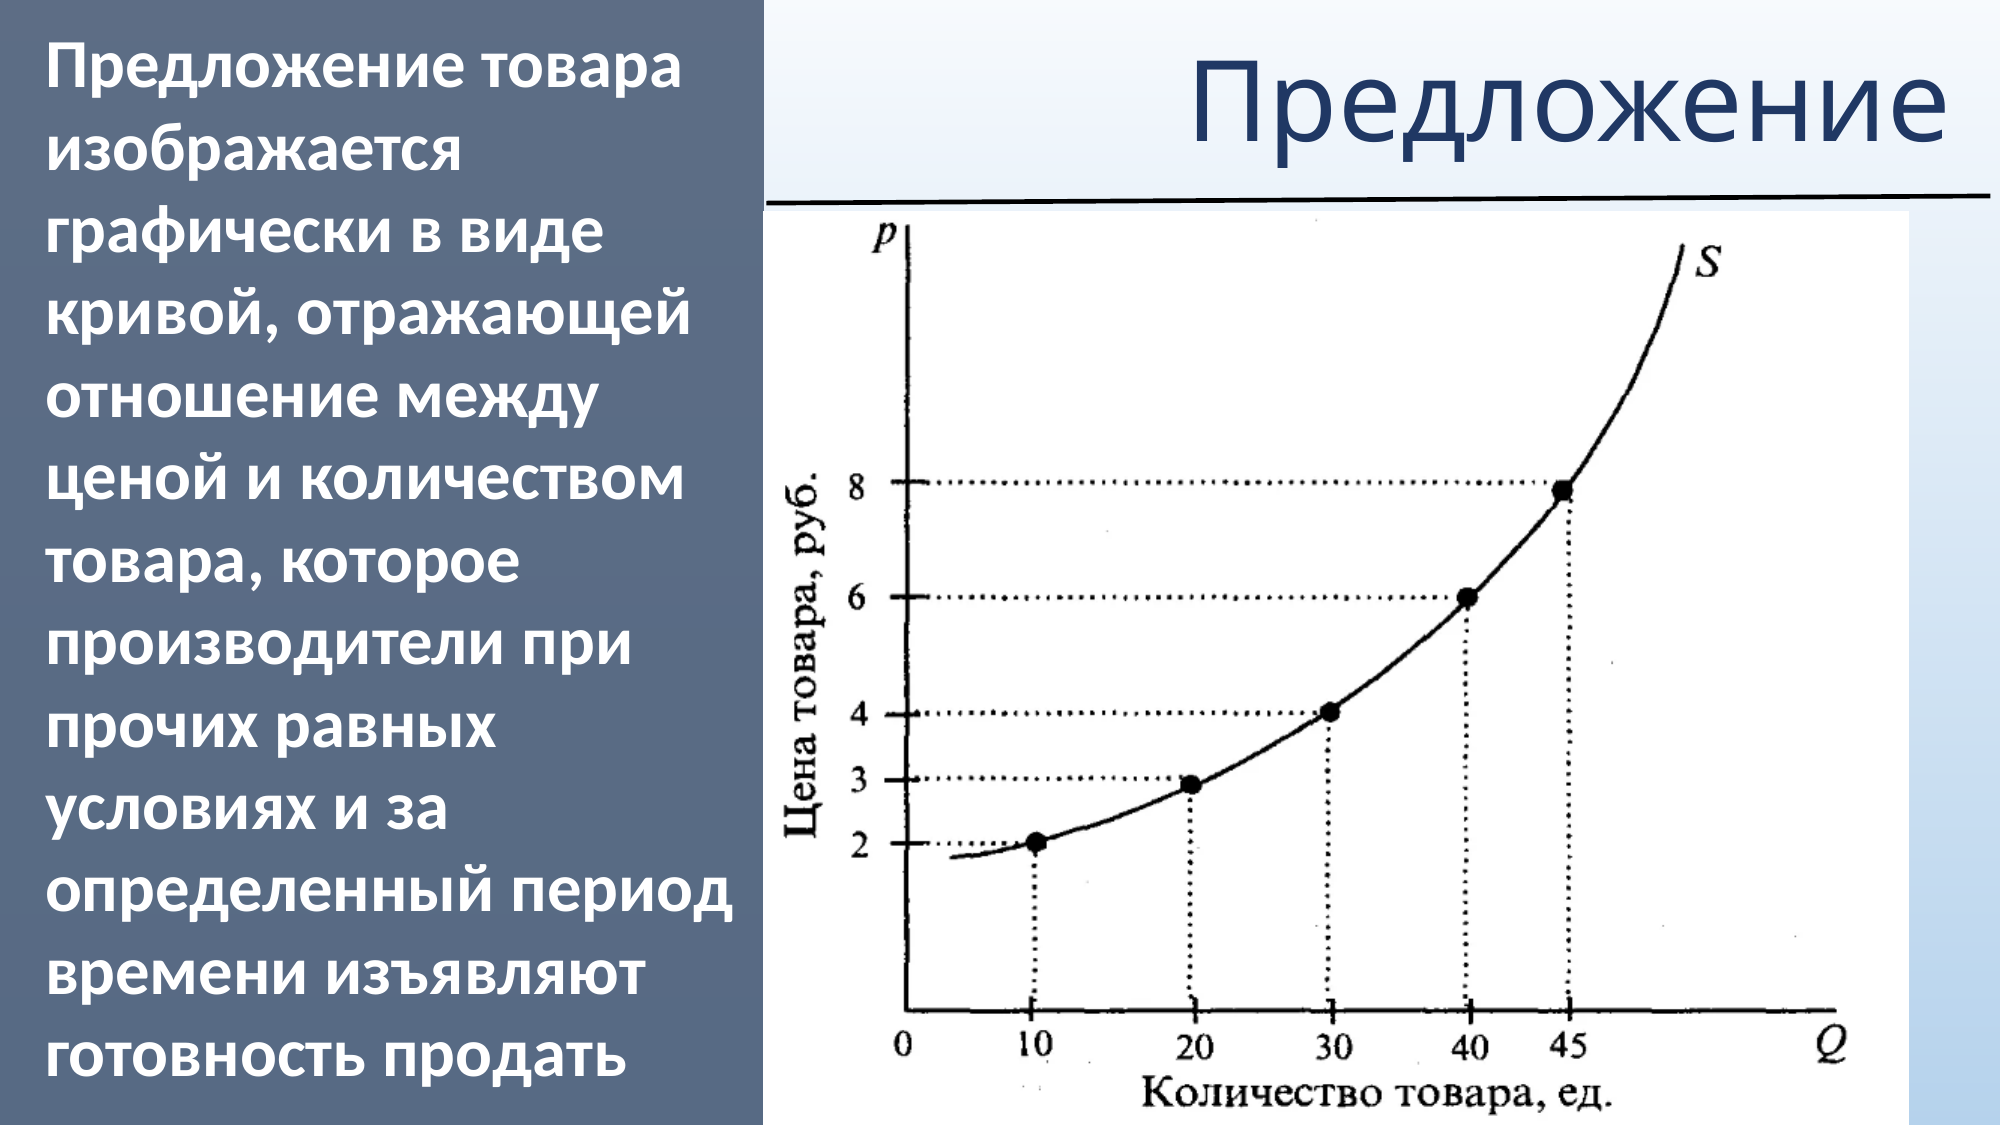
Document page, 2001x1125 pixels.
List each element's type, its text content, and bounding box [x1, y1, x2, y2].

picture [763, 211, 1909, 1125]
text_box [766, 195, 1991, 204]
text_box [0, 0, 764, 1125]
text_box Предложение товара изображается графически в виде кривой, отражающей отношение между ценой и количеством товара, которое производители при прочих равных условиях и за определенный период времени изъявляют готовность продать [30, 11, 764, 1098]
text_box Предложение [1045, 21, 1966, 172]
